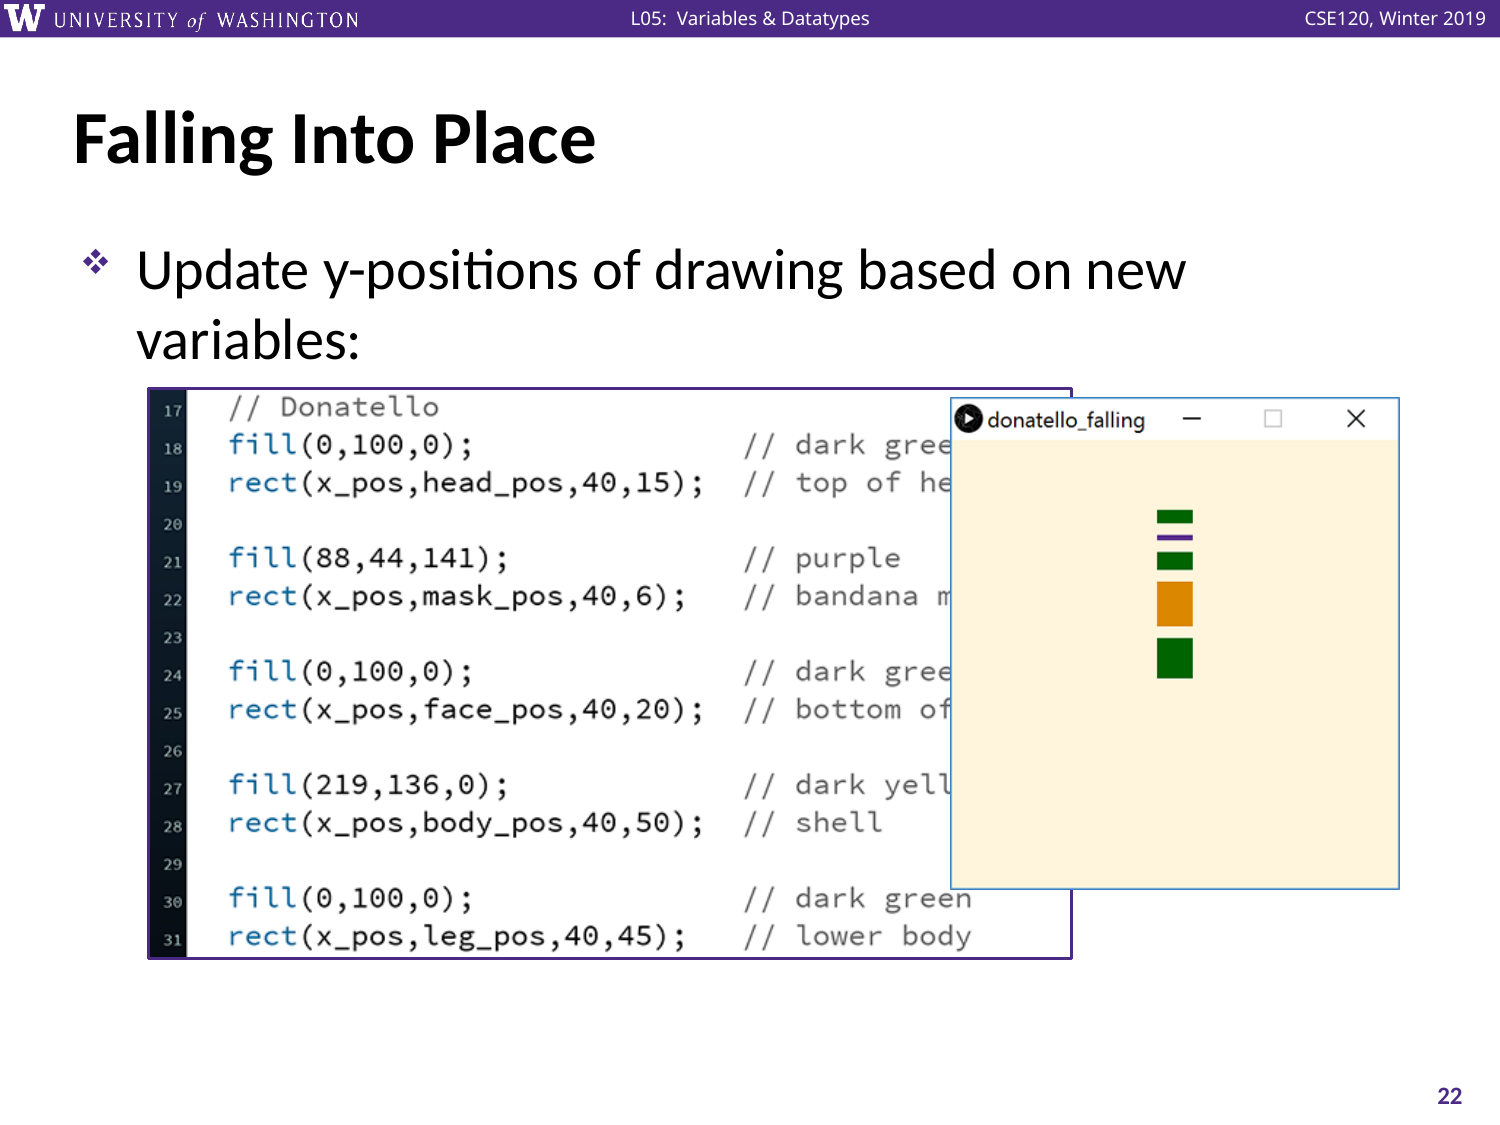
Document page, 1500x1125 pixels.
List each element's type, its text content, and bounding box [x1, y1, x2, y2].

list Update y-positions of drawing based on new variables: [64, 223, 1438, 1040]
slide_number 22 [1400, 1065, 1500, 1125]
picture [149, 389, 1401, 958]
title Falling Into Place [58, 71, 1438, 197]
picture [4, 4, 358, 32]
